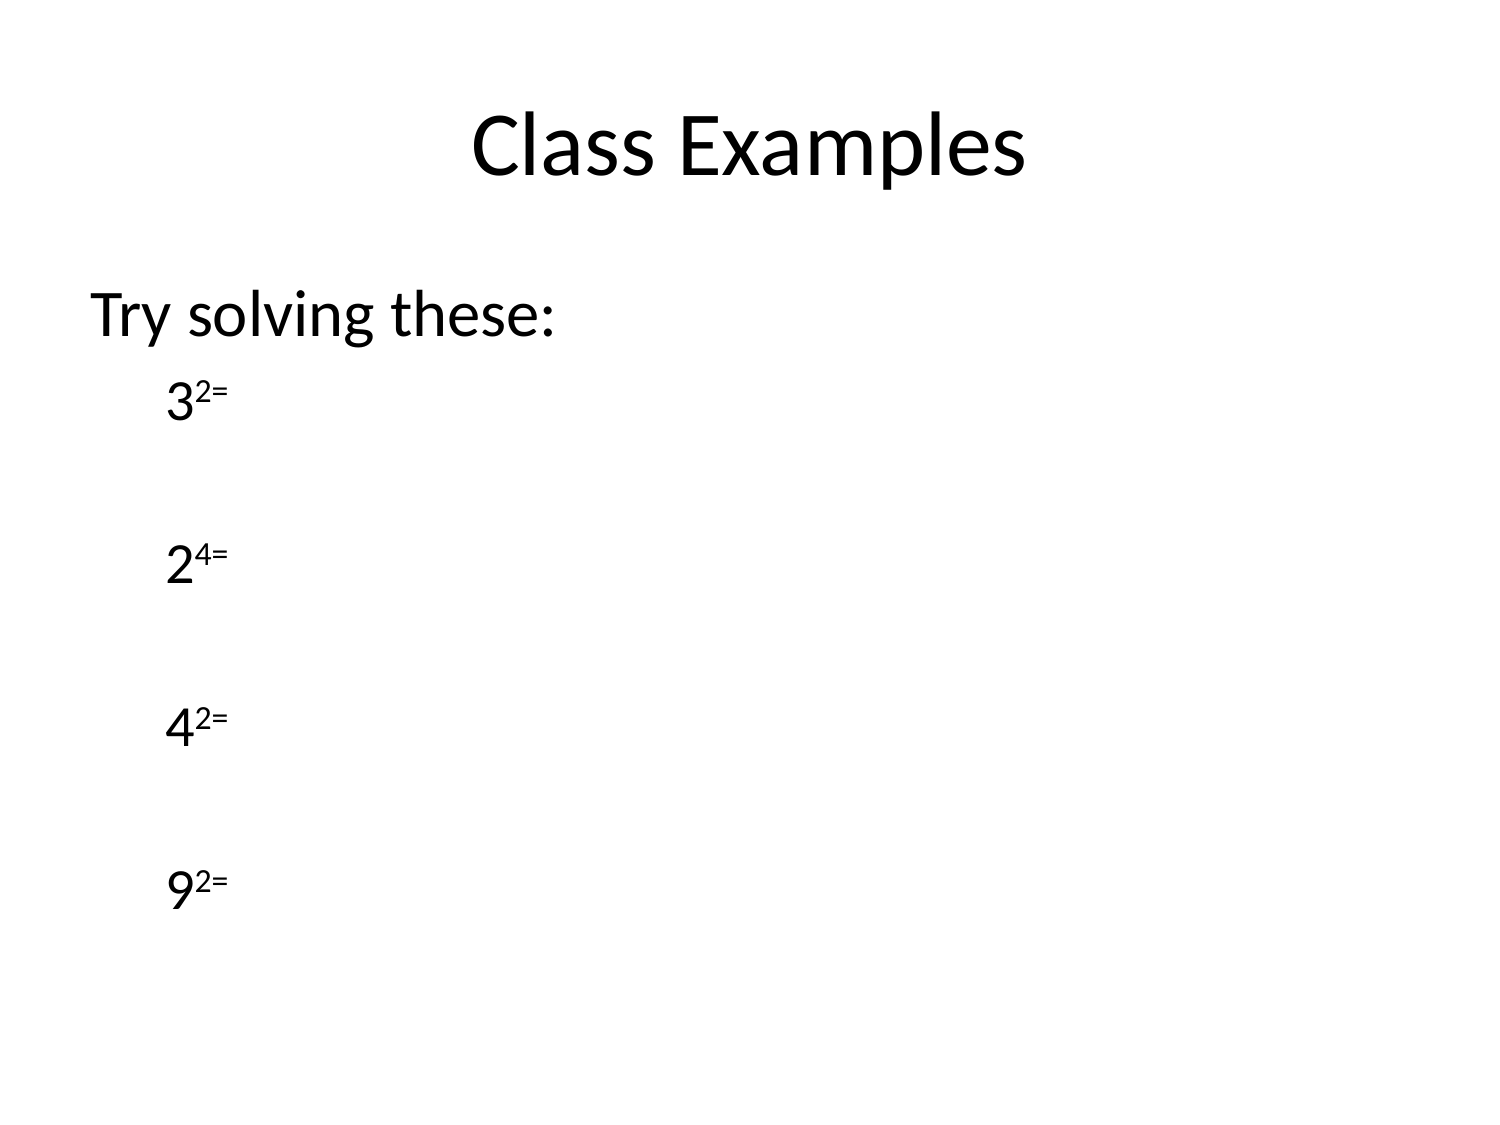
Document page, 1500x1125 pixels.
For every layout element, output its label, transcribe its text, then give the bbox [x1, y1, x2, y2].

title Class Examples [75, 45, 1425, 233]
list Try solving these: 32= 24= 42= 92= [75, 262, 1425, 1005]
